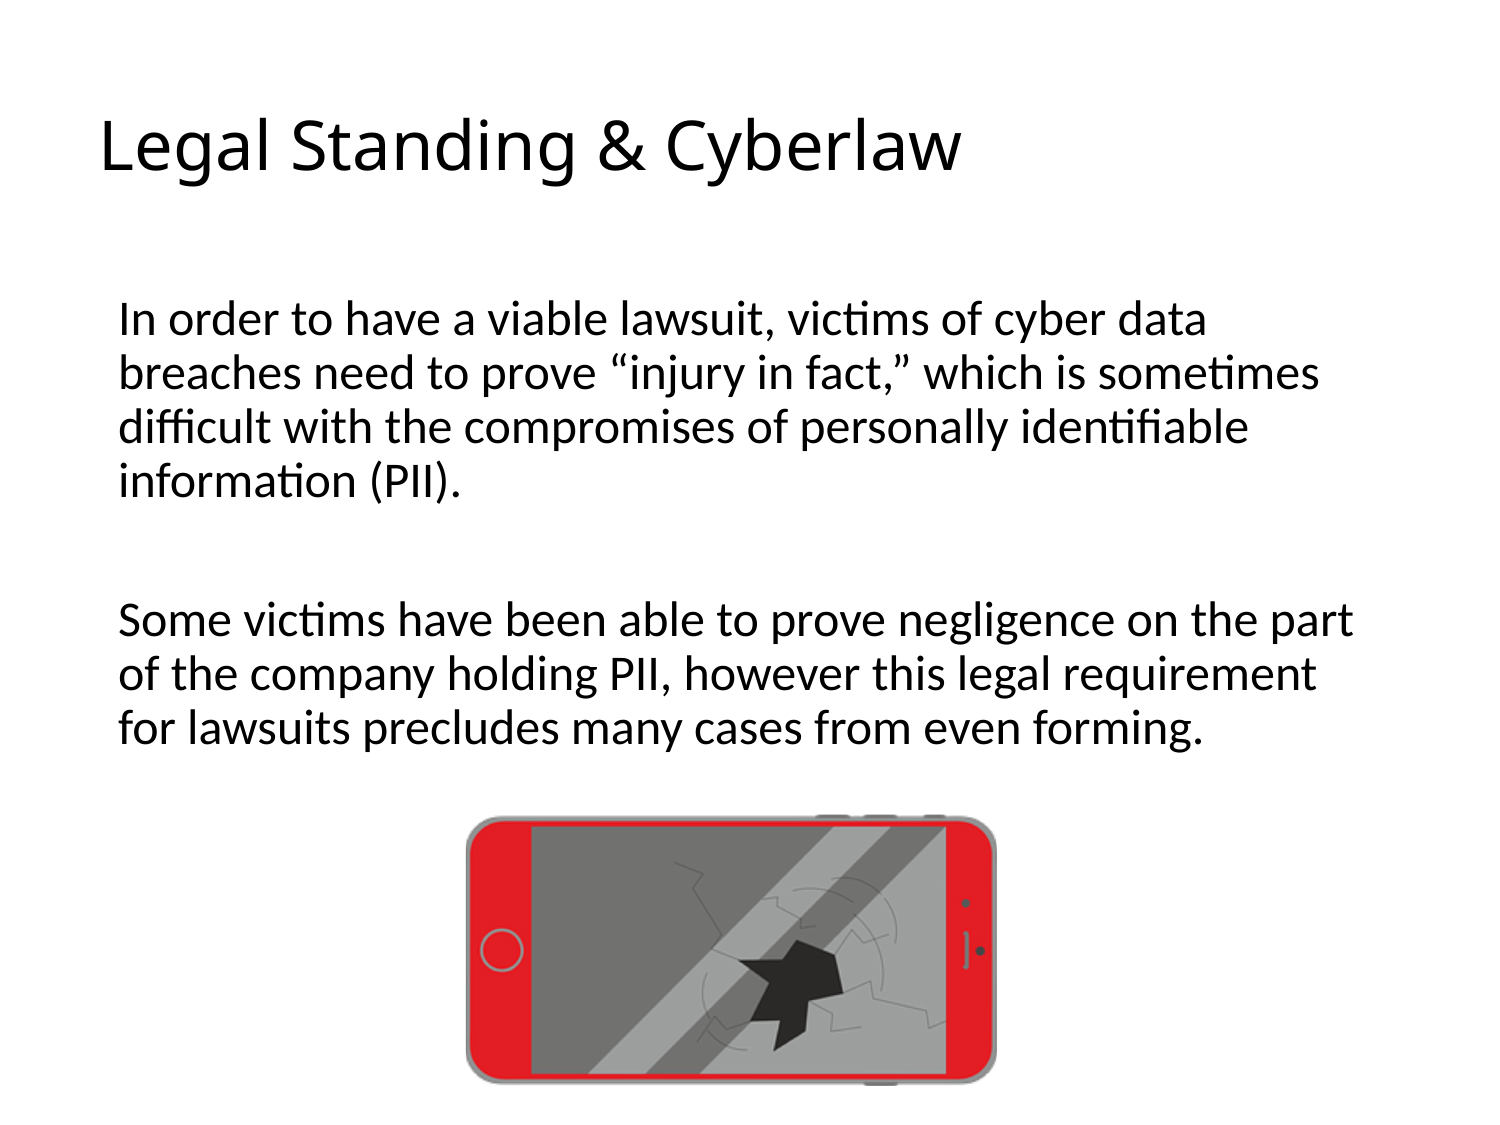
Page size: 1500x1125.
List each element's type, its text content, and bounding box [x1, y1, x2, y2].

picture [466, 684, 996, 1125]
list In order to have a viable lawsuit, victims of cyber data breaches need to prove “injury in fact,” which is sometimes difficult with the compromises of personally identifiable information (PII). Some victims have been able to prove negligence on the part of the company holding PII, however this legal requirement for lawsuits precludes many cases from even forming. [102, 284, 1398, 999]
title Legal Standing & Cyberlaw [83, 39, 1378, 258]
